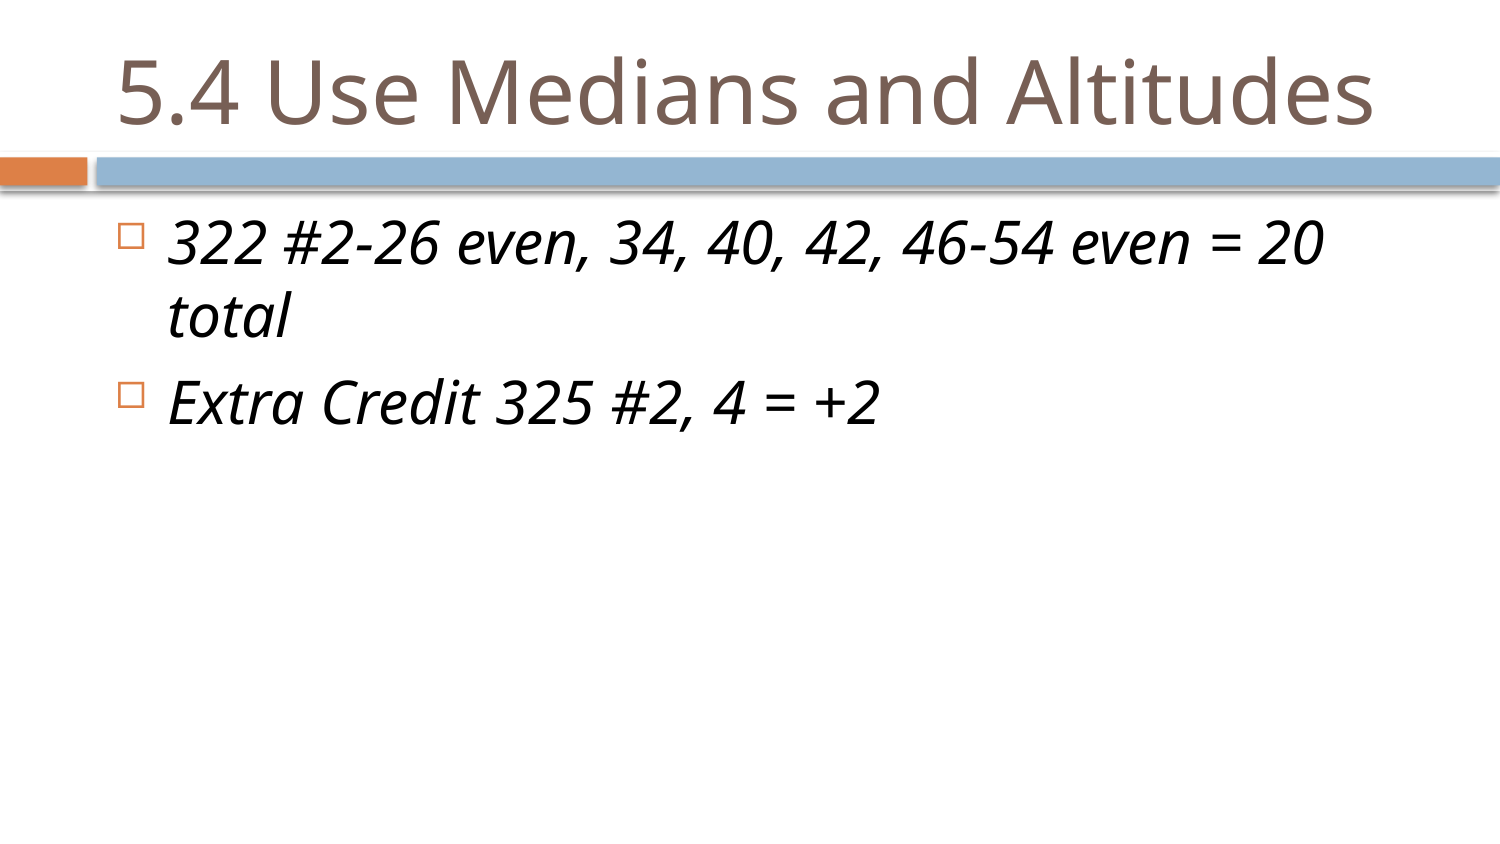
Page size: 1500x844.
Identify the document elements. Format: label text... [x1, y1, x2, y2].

title 5.4 Use Medians and Altitudes [100, 28, 1438, 150]
list 322 #2-26 even, 34, 40, 42, 46-54 even = 20 total Extra Credit 325 #2, 4 = +2 [100, 196, 1438, 750]
